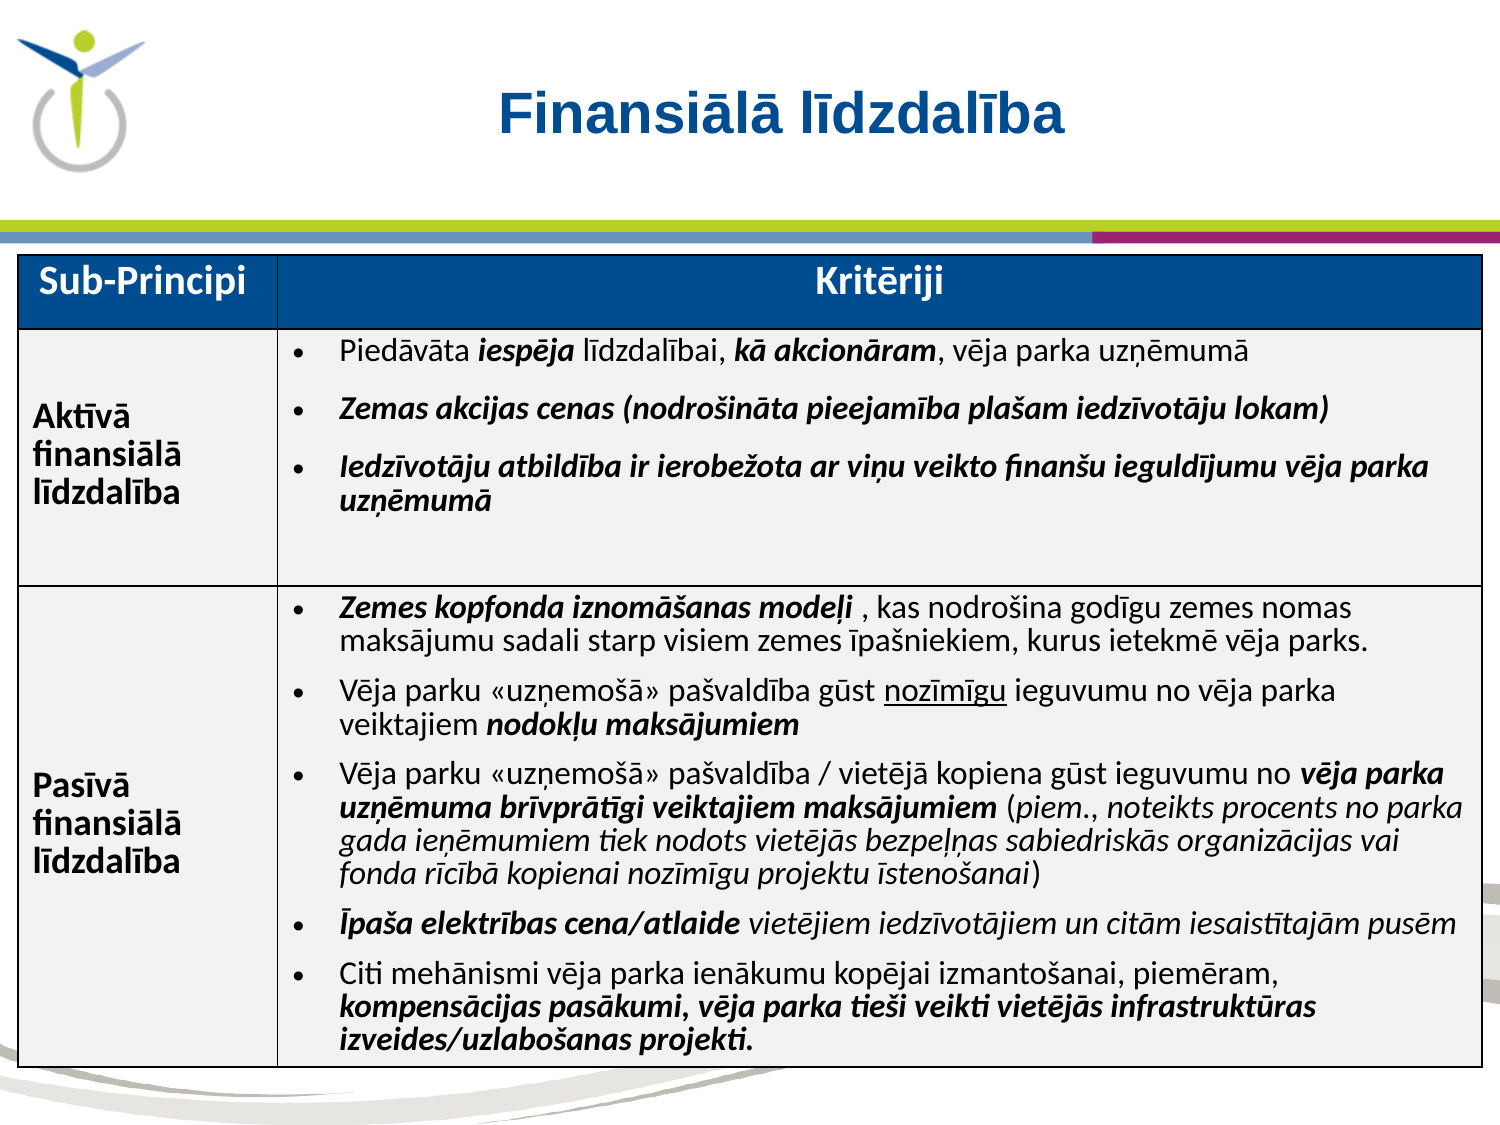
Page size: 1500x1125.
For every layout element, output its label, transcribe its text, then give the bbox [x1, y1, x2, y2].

table_cell Aktīvā finansiālā līdzdalība [19, 330, 277, 585]
table_cell Pasīvā finansiālā līdzdalība [19, 587, 277, 1066]
picture [17, 30, 145, 173]
table_cell Piedāvāta iespēja līdzdalībai, kā akcionāram, vēja parka uzņēmumā Zemas akcijas cenas (nodrošināta pieejamība plašam iedzīvotāju lokam) Iedzīvotāju atbildība ir ierobežota ar viņu veikto finanšu ieguldījumu vēja parka uzņēmumā [278, 330, 1481, 585]
table_cell Zemes kopfonda iznomāšanas modeļi , kas nodrošina godīgu zemes nomas maksājumu sadali starp visiem zemes īpašniekiem, kurus ietekmē vēja parks. Vēja parku «uzņemošā» pašvaldība gūst nozīmīgu ieguvumu no vēja parka veiktajiem nodokļu maksājumiem Vēja parku «uzņemošā» pašvaldība / vietējā kopiena gūst ieguvumu no vēja parka uzņēmuma brīvprātīgi veiktajiem maksājumiem (piem., noteikts procents no parka gada ieņēmumiem tiek nodots vietējās bezpeļņas sabiedriskās organizācijas vai fonda rīcībā kopienai nozīmīgu projektu īstenošanai) Īpaša elektrības cena/atlaide vietējiem iedzīvotājiem un citām iesaistītajām pusēm Citi mehānismi vēja parka ienākumu kopējai izmantošanai, piemēram, kompensācijas pasākumi, vēja parka tieši veikti vietējās infrastruktūras izveides/uzlabošanas projekti. [278, 587, 1481, 1066]
table_header Sub-Principi [19, 256, 277, 328]
table_header Kritēriji [278, 256, 1481, 328]
title Finansiālā līdzdalība [152, 19, 1412, 207]
